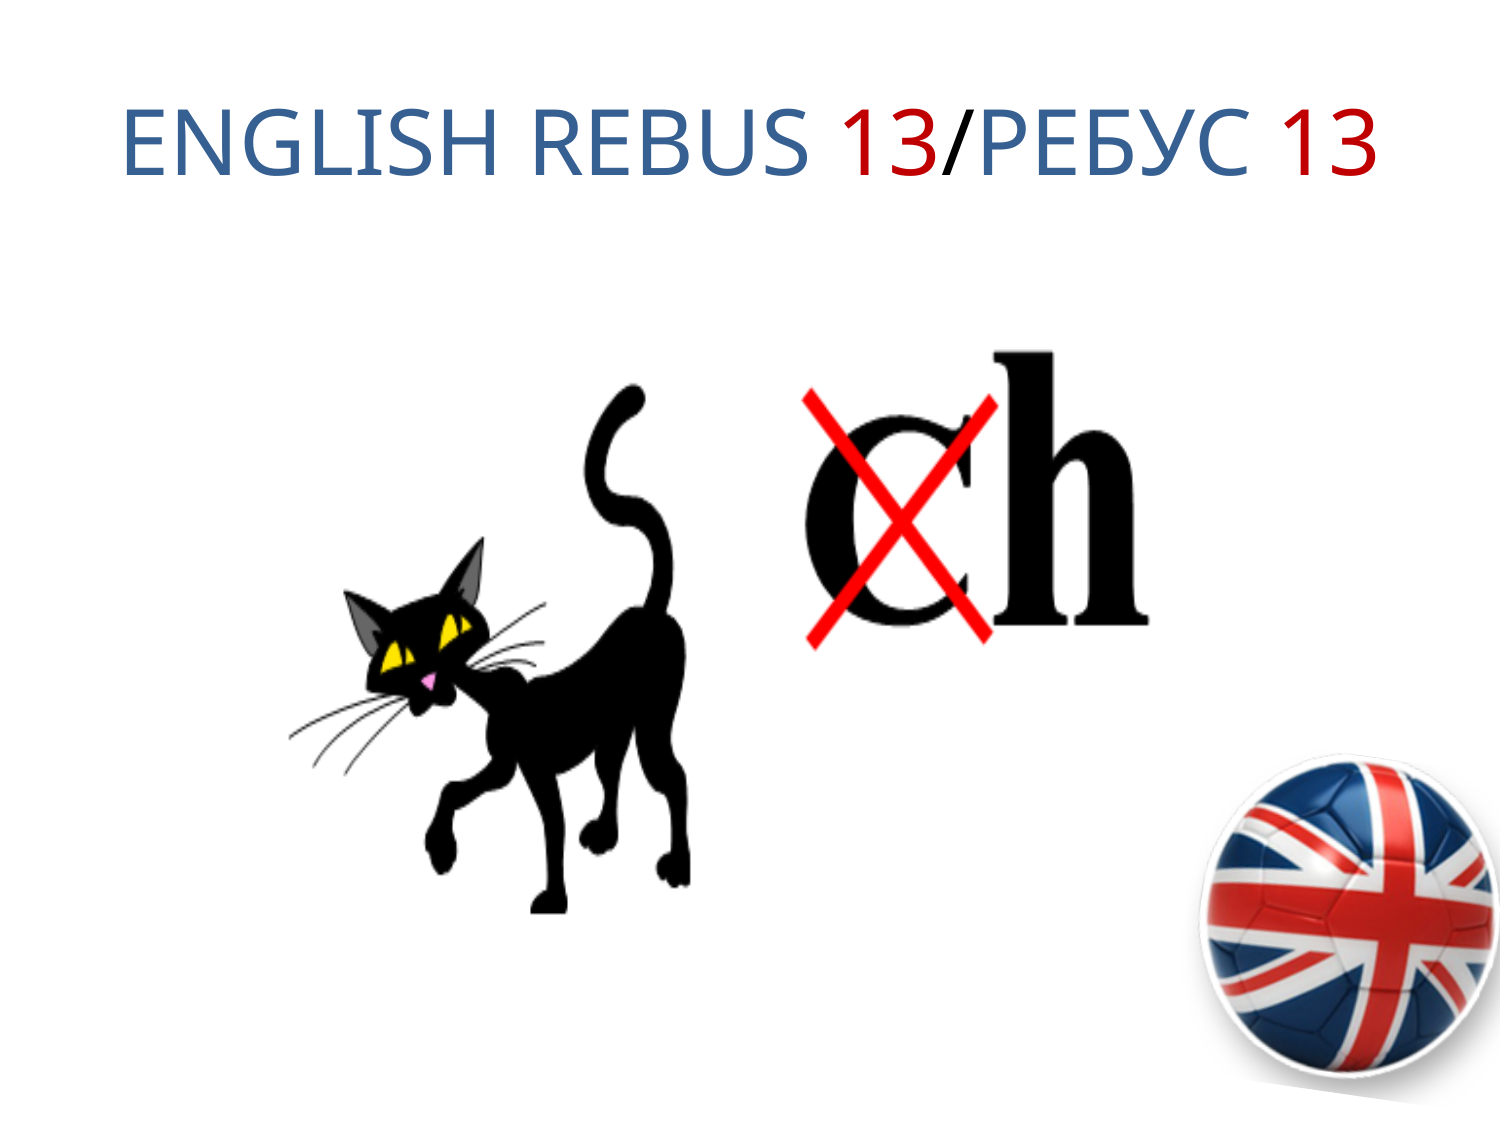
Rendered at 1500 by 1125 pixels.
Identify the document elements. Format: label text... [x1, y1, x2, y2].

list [267, 335, 1162, 926]
picture [1153, 732, 1500, 1117]
title ENGLISH REBUS 13/РЕБУС 13 [75, 45, 1425, 233]
